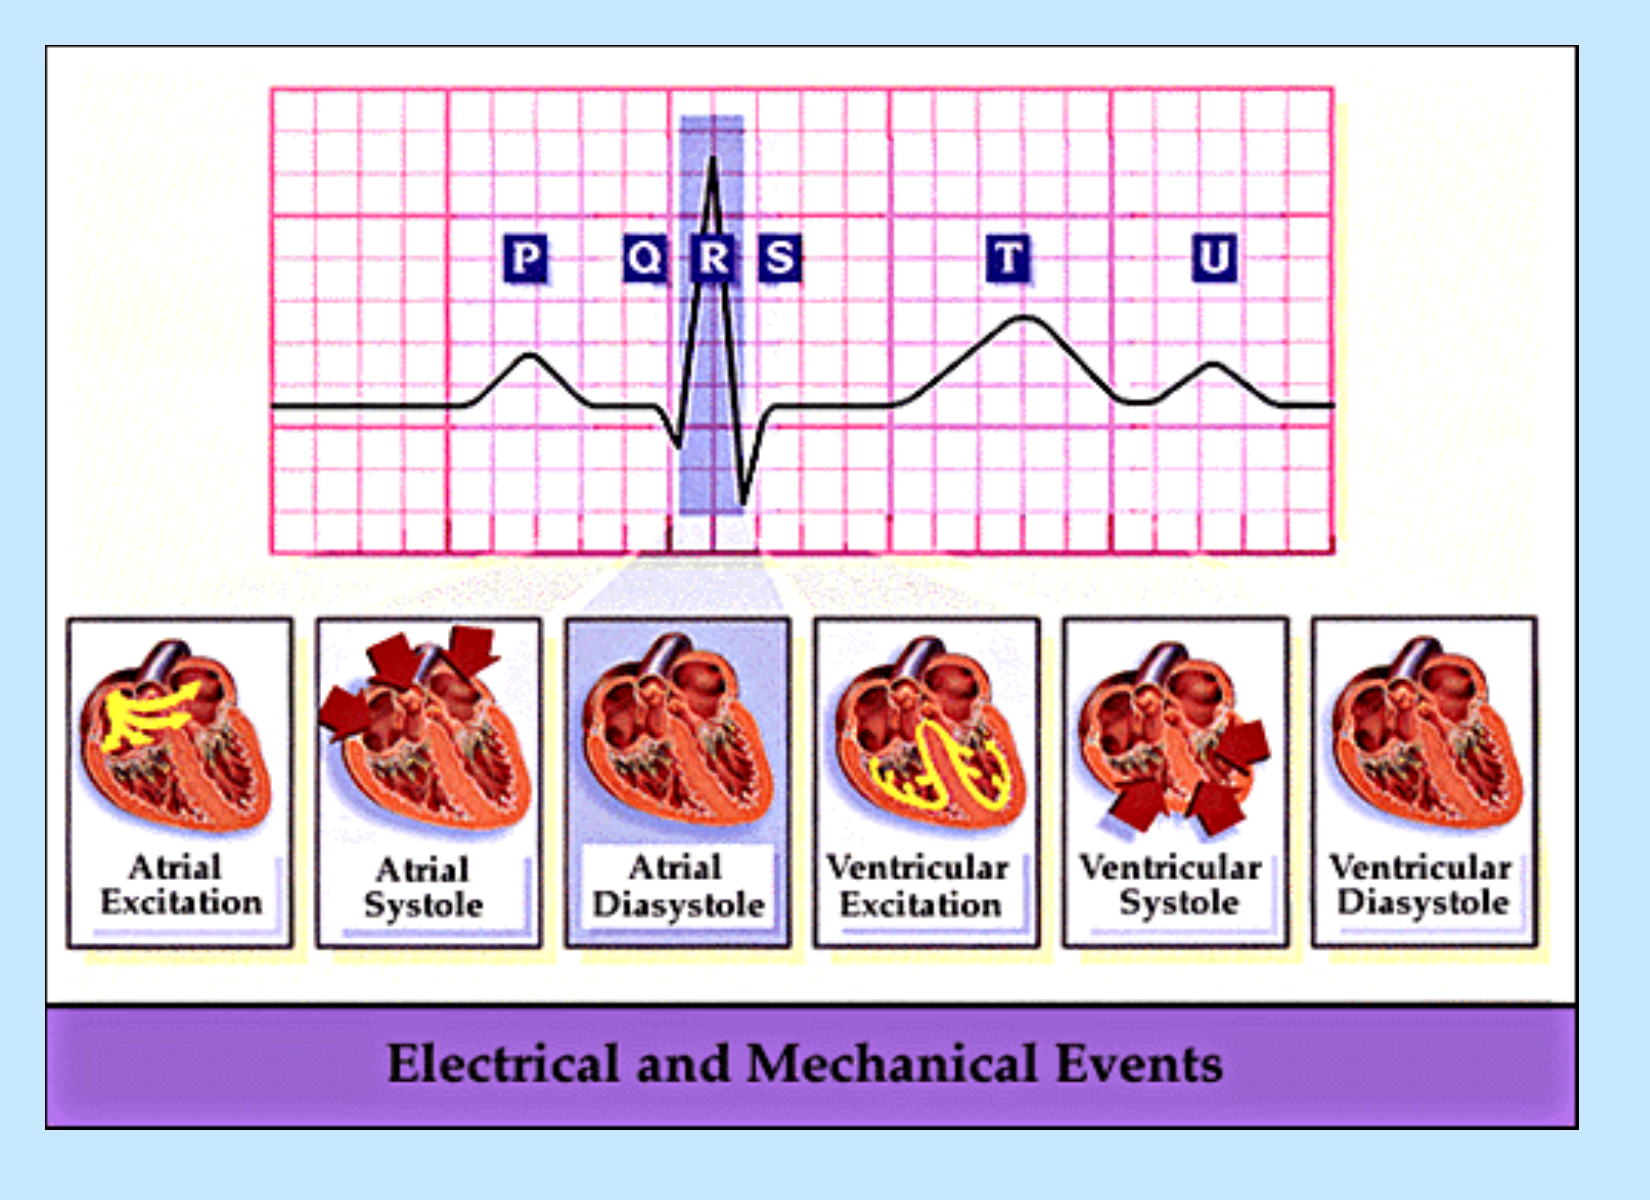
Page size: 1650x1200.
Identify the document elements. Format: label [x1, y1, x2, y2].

list [44, 45, 1579, 1130]
